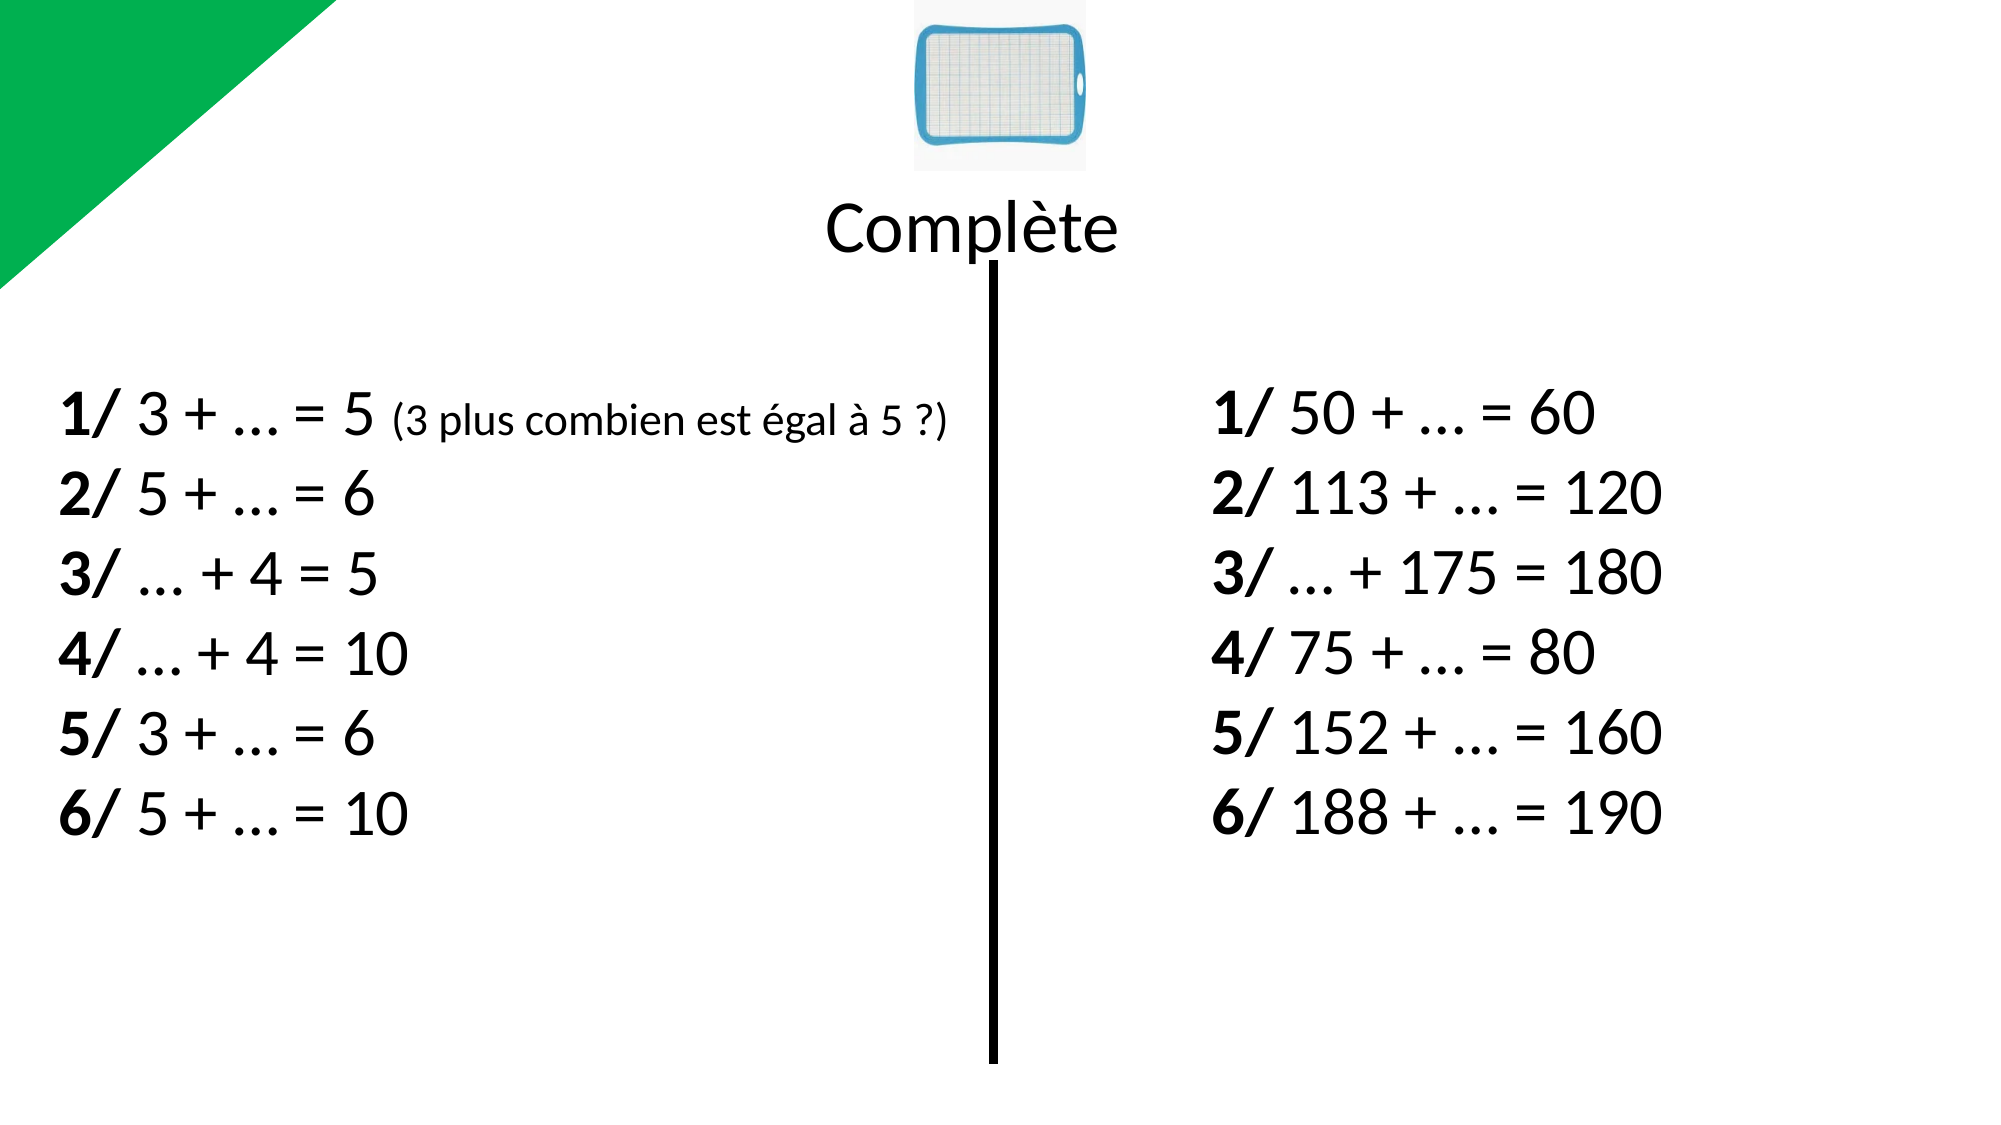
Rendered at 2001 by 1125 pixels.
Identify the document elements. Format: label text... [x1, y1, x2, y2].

picture [914, 0, 1086, 171]
text_box Complète [810, 170, 1135, 276]
text_box 1/ 50 + … = 60 2/ 113 + … = 120 3/ … + 175 = 180 4/ 75 + … = 80 5/ 152 + … = 160 6/ 188 + … = 190 [1196, 285, 1838, 930]
text_box 1/ 3 + … = 5 (3 plus combien est égal à 5 ?) 2/ 5 + … = 6 3/ ... + 4 = 5 4/ … + 4 = 10 5/ 3 + … = 6 6/ 5 + … = 10 [43, 361, 973, 856]
text_box [0, 0, 337, 290]
